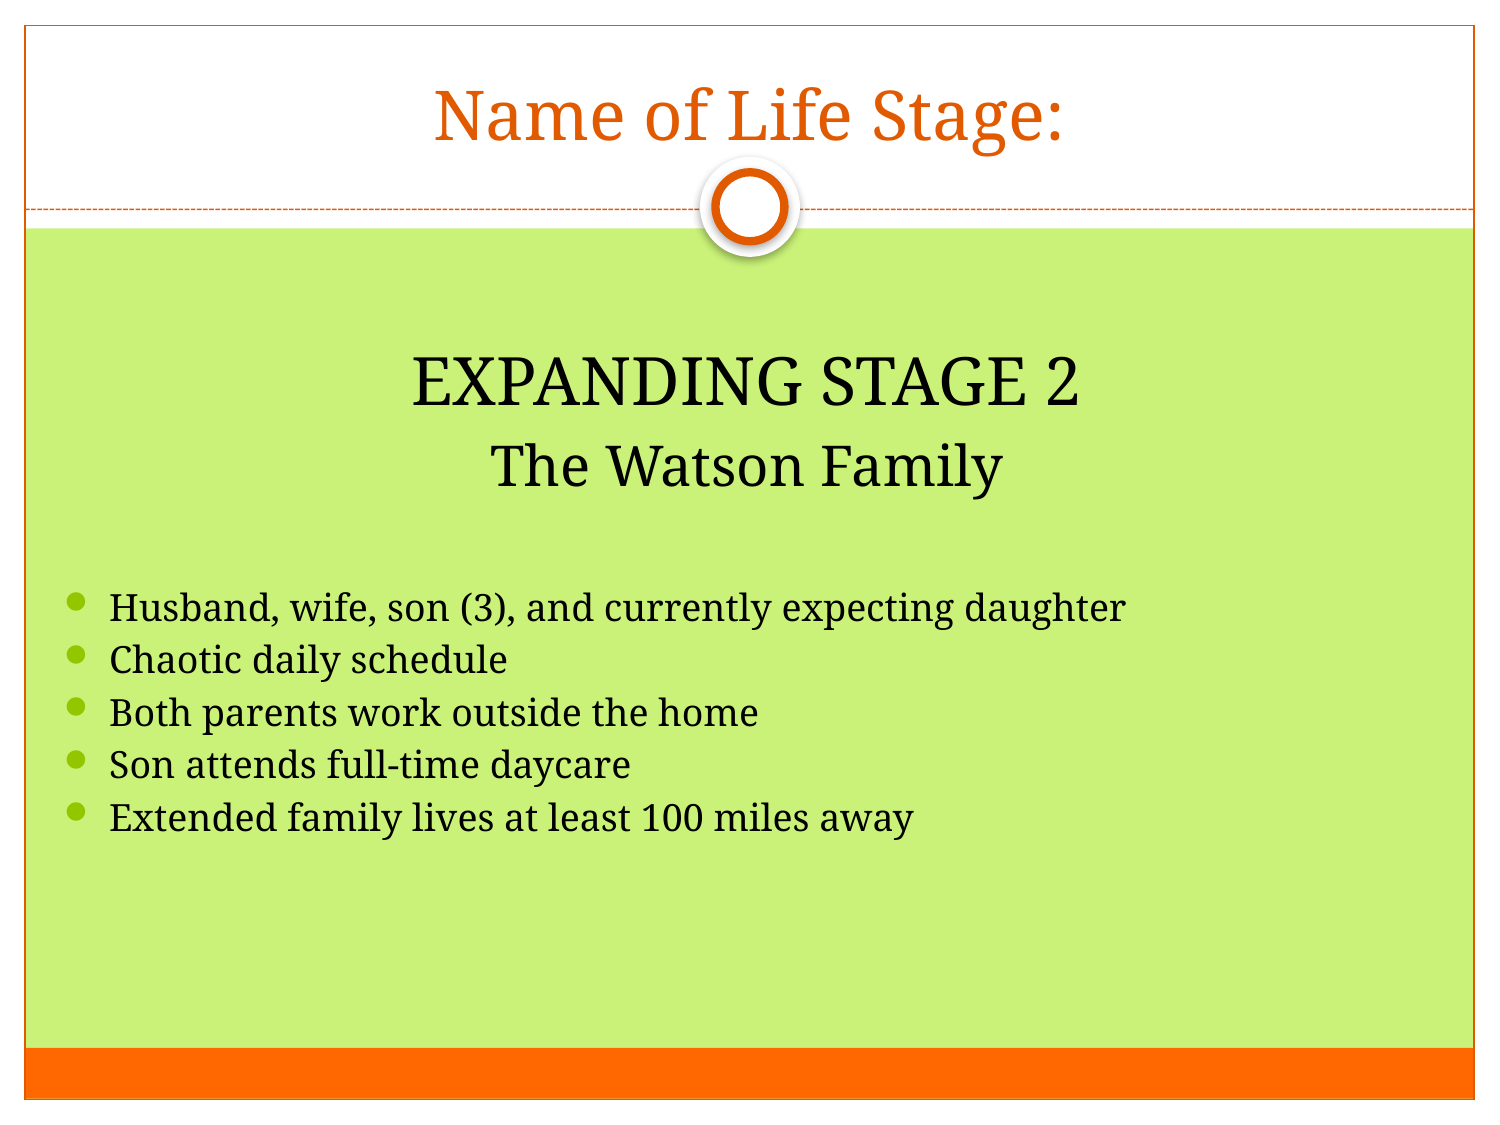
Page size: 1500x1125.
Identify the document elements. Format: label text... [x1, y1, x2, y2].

title Name of Life Stage: [49, 37, 1450, 162]
list EXPANDING STAGE 2 The Watson Family Husband, wife, son (3), and currently expecting daughter Chaotic daily schedule Both parents work outside the home Son attends full-time daycare Extended family lives at least 100 miles away [49, 250, 1445, 1001]
